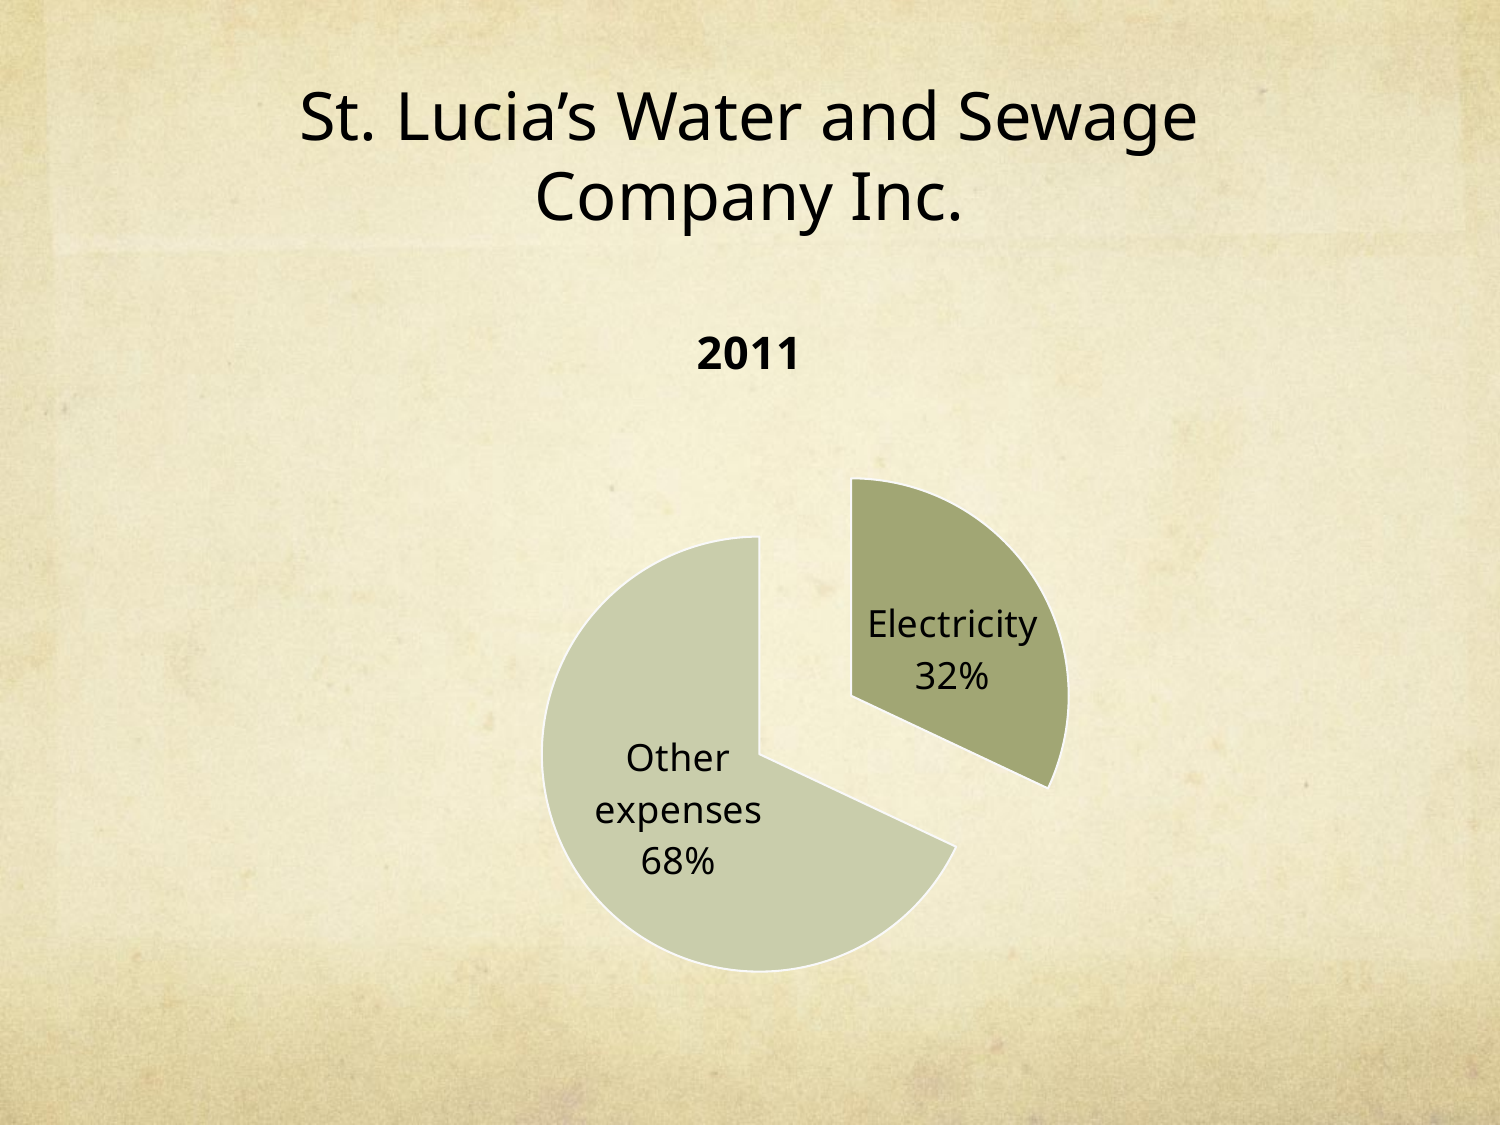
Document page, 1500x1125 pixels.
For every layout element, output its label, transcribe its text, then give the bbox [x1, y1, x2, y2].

picture [0, 0, 1500, 1125]
title St. Lucia’s Water and Sewage Company Inc. [150, 82, 1350, 225]
chart [149, 284, 1351, 1055]
